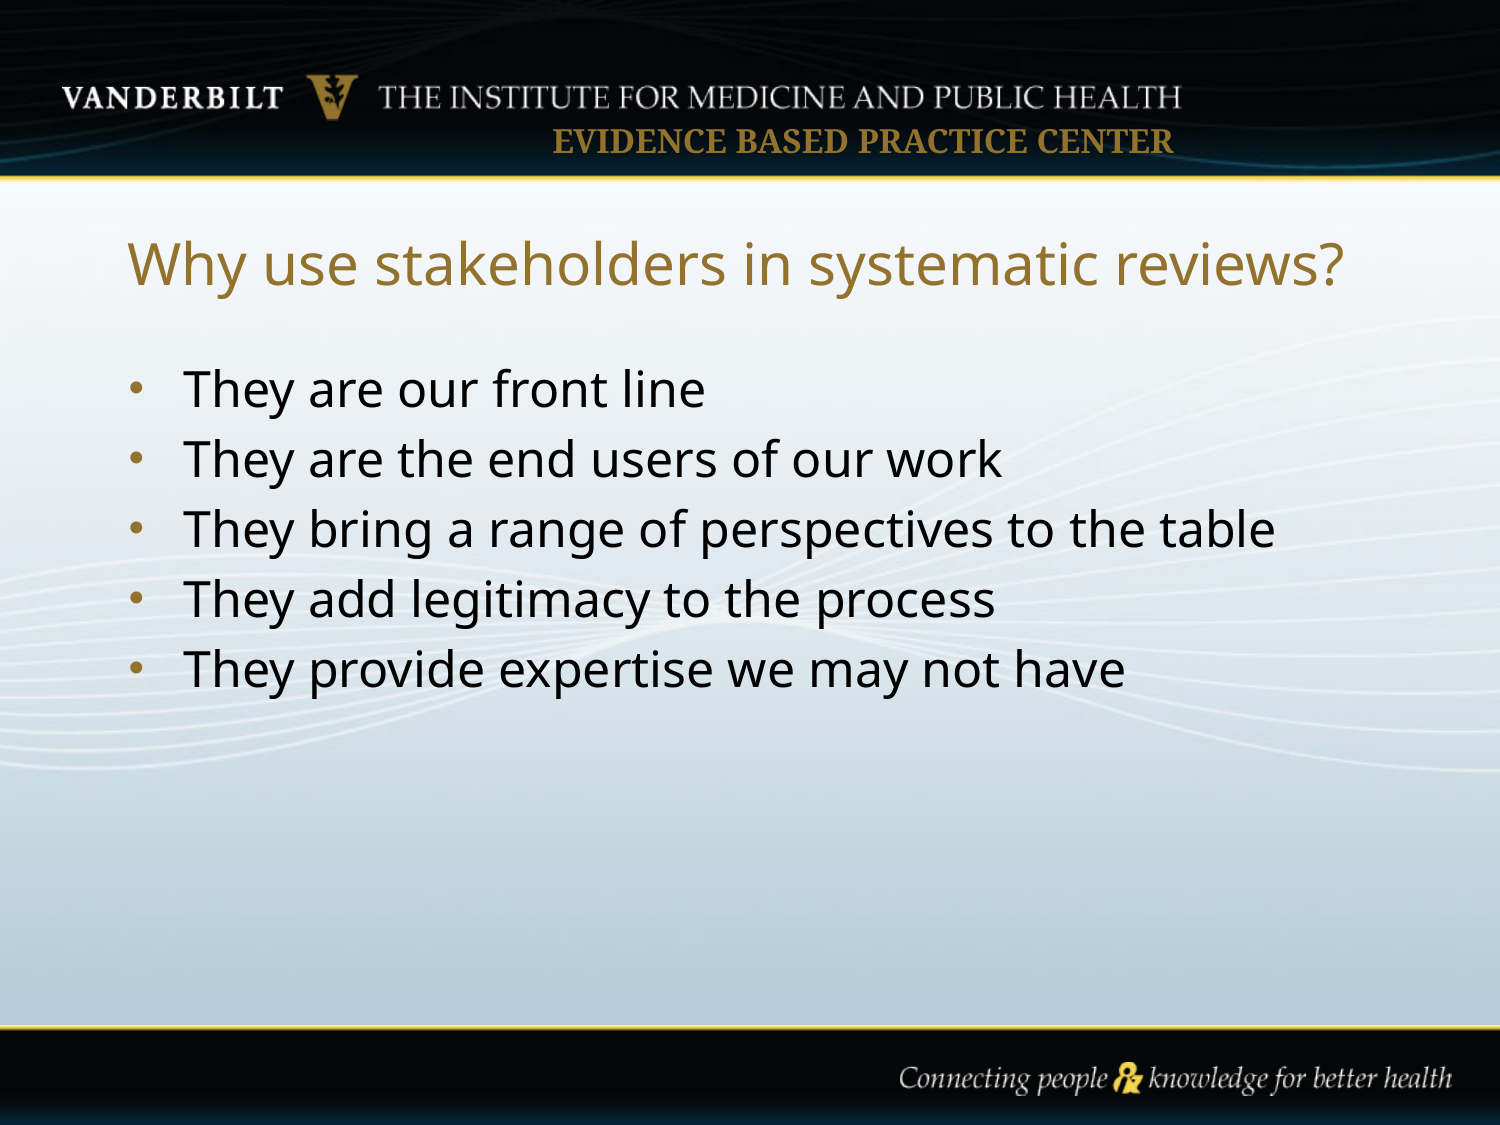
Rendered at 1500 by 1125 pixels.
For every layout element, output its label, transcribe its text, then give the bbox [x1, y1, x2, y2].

picture [0, 0, 1500, 1125]
title Why use stakeholders in systematic reviews? [112, 212, 1388, 313]
list They are our front line They are the end users of our work They bring a range of perspectives to the table They add legitimacy to the process They provide expertise we may not have [112, 349, 1388, 988]
